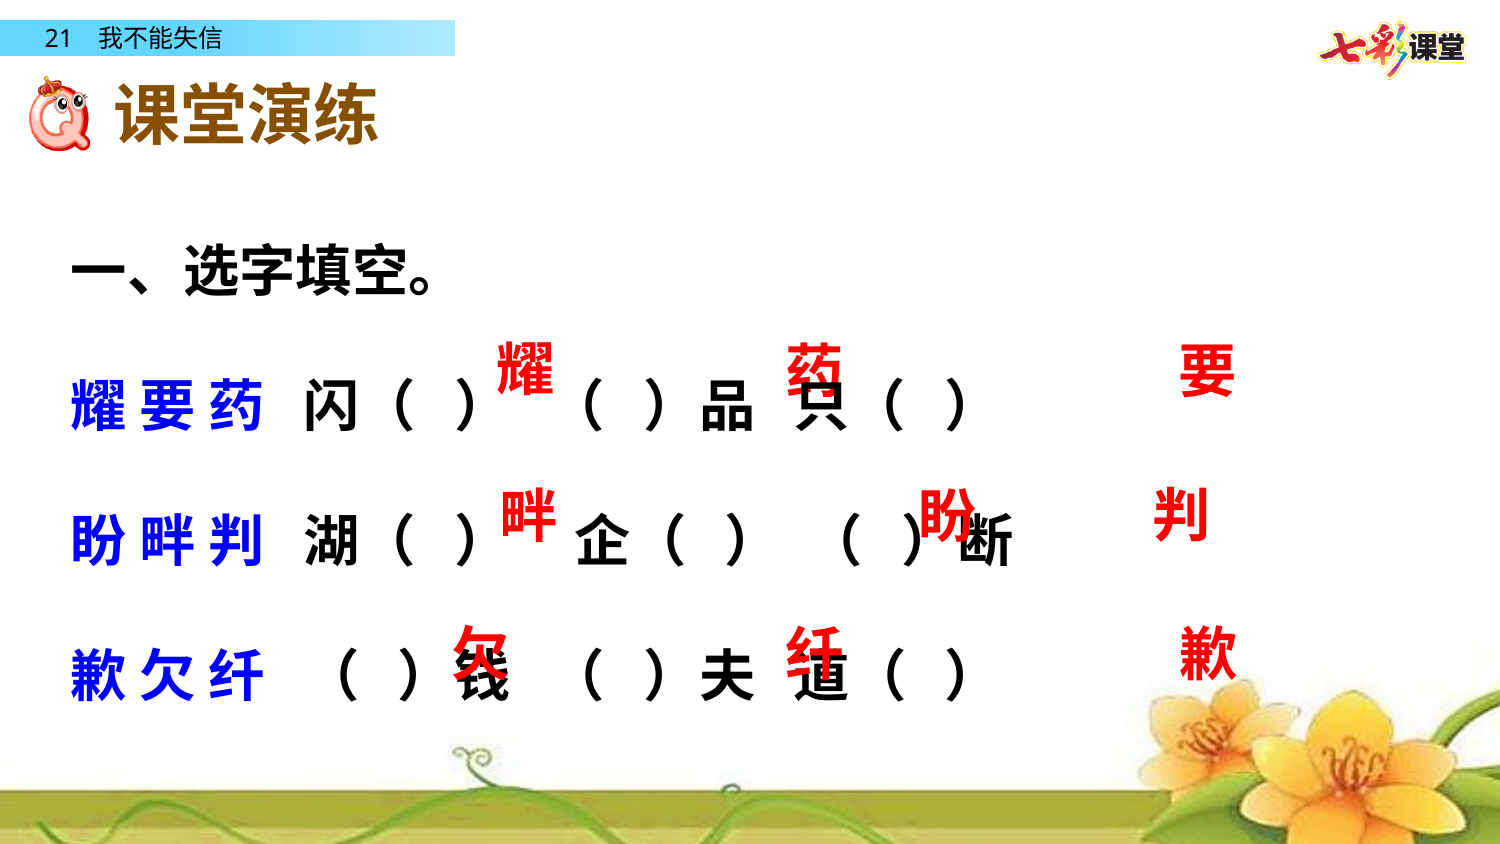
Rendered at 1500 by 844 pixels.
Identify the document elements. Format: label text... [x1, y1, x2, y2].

text_box 纤 [741, 611, 926, 693]
text_box 课堂演练 [102, 67, 420, 159]
text_box 盼 [874, 473, 1059, 555]
picture [1316, 20, 1468, 80]
text_box 欠 [407, 611, 592, 693]
text_box 歉 [1135, 611, 1321, 693]
text_box 判 [1108, 472, 1294, 554]
text_box 畔 [455, 473, 640, 555]
text_box 一、选字填空。 耀 要 药 闪（ ） （ ）品 只（ ） 盼 畔 判 湖（ ） 企（ ） （ ）断 歉 欠 纤 （ ）钱 （ ）夫 道（ ） [59, 161, 1362, 714]
picture [0, 626, 1500, 844]
picture [29, 75, 90, 152]
